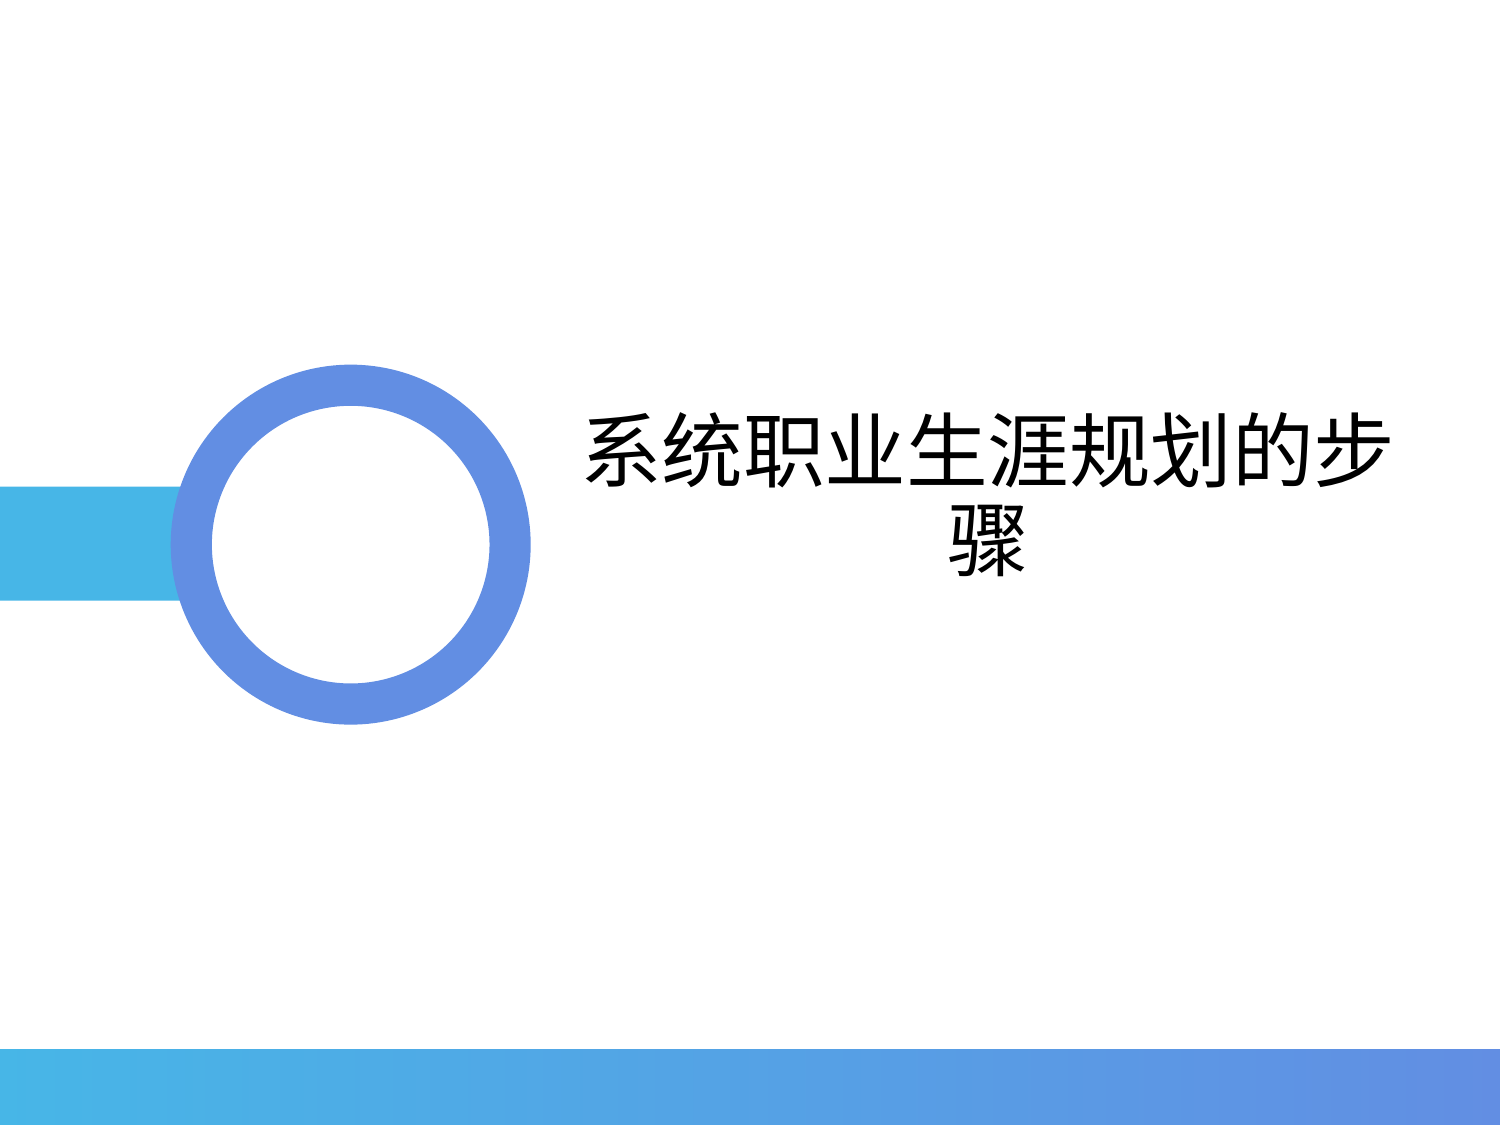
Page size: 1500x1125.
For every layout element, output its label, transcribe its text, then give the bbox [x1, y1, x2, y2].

title 系统职业生涯规划的步骤 [533, 403, 1442, 596]
